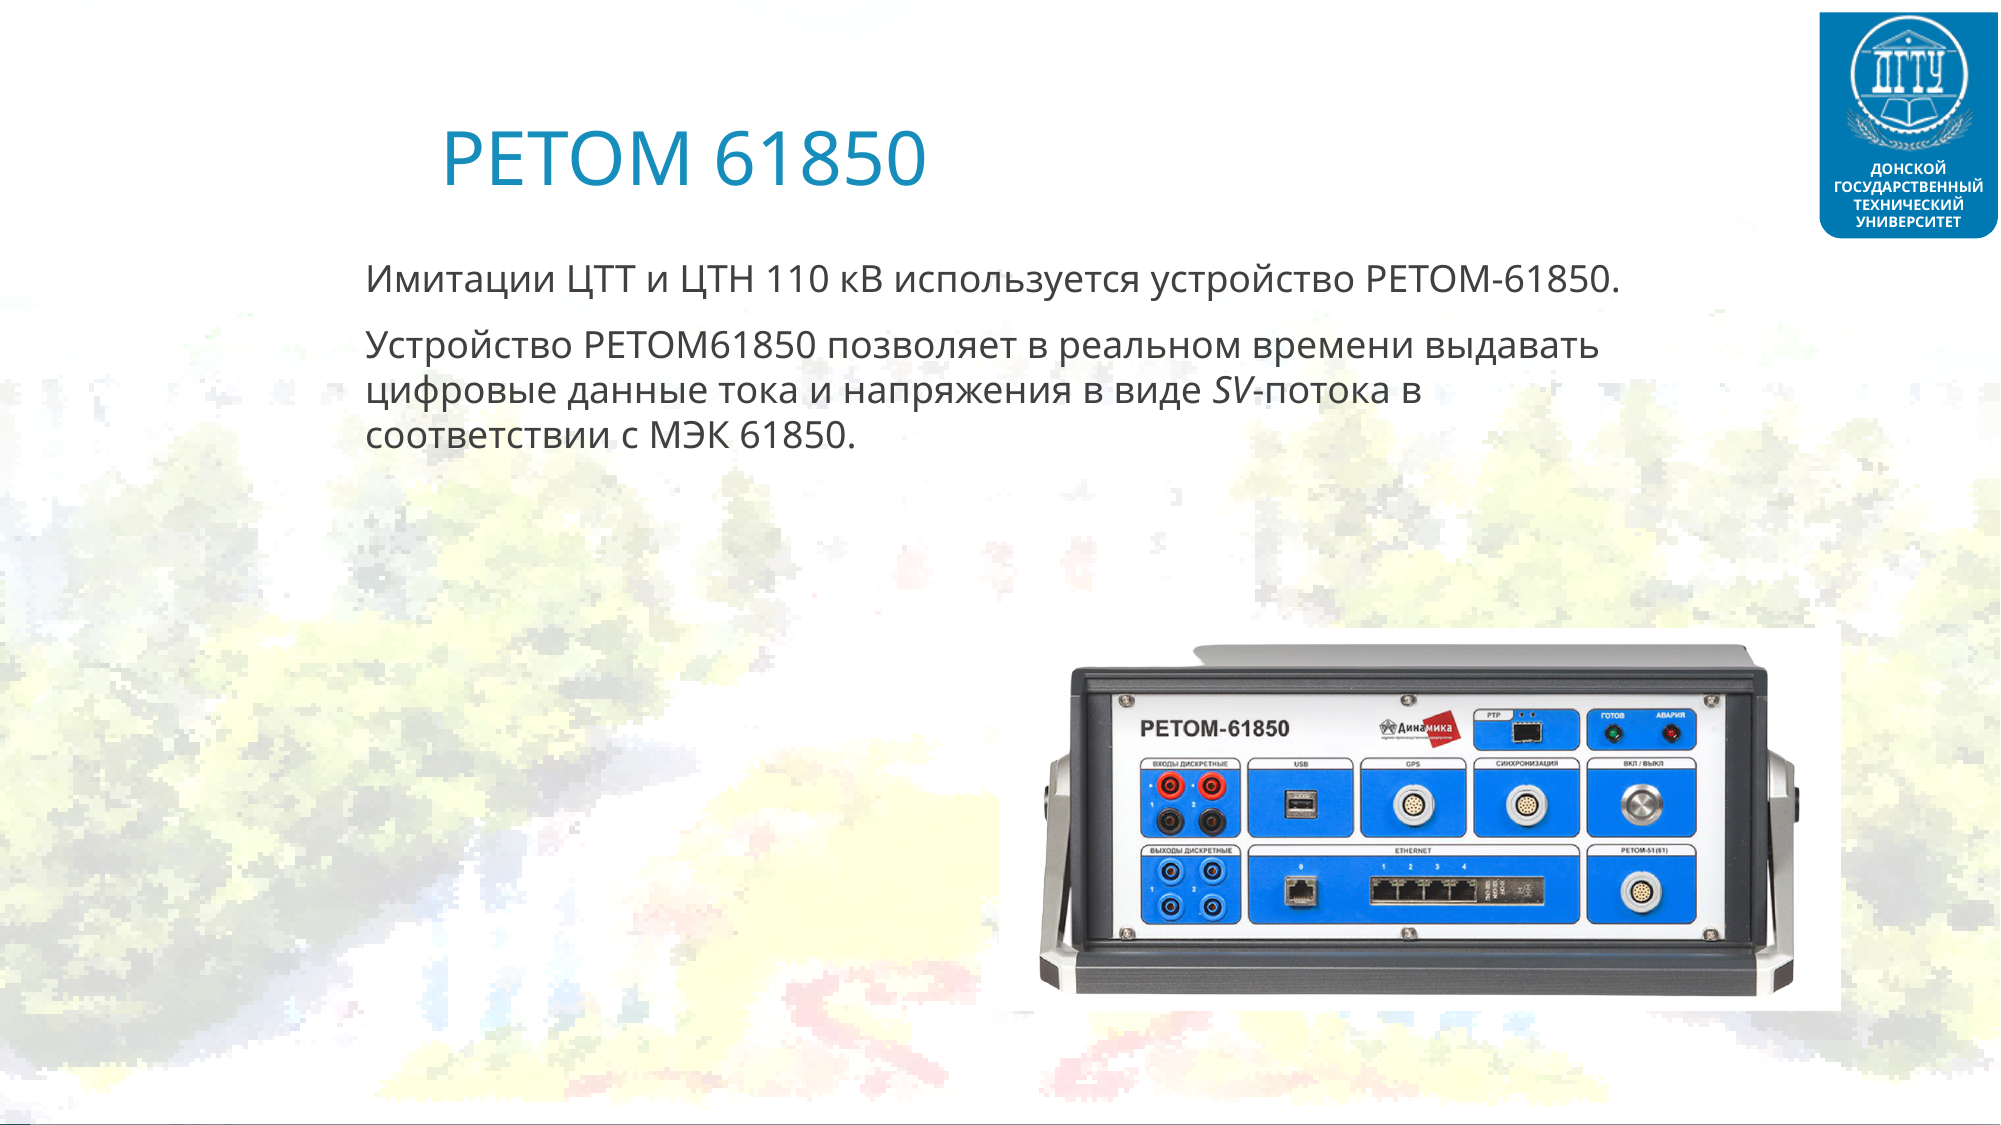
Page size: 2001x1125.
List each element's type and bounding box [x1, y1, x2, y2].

picture [0, 0, 2000, 1125]
text_box [1809, 12, 2000, 240]
